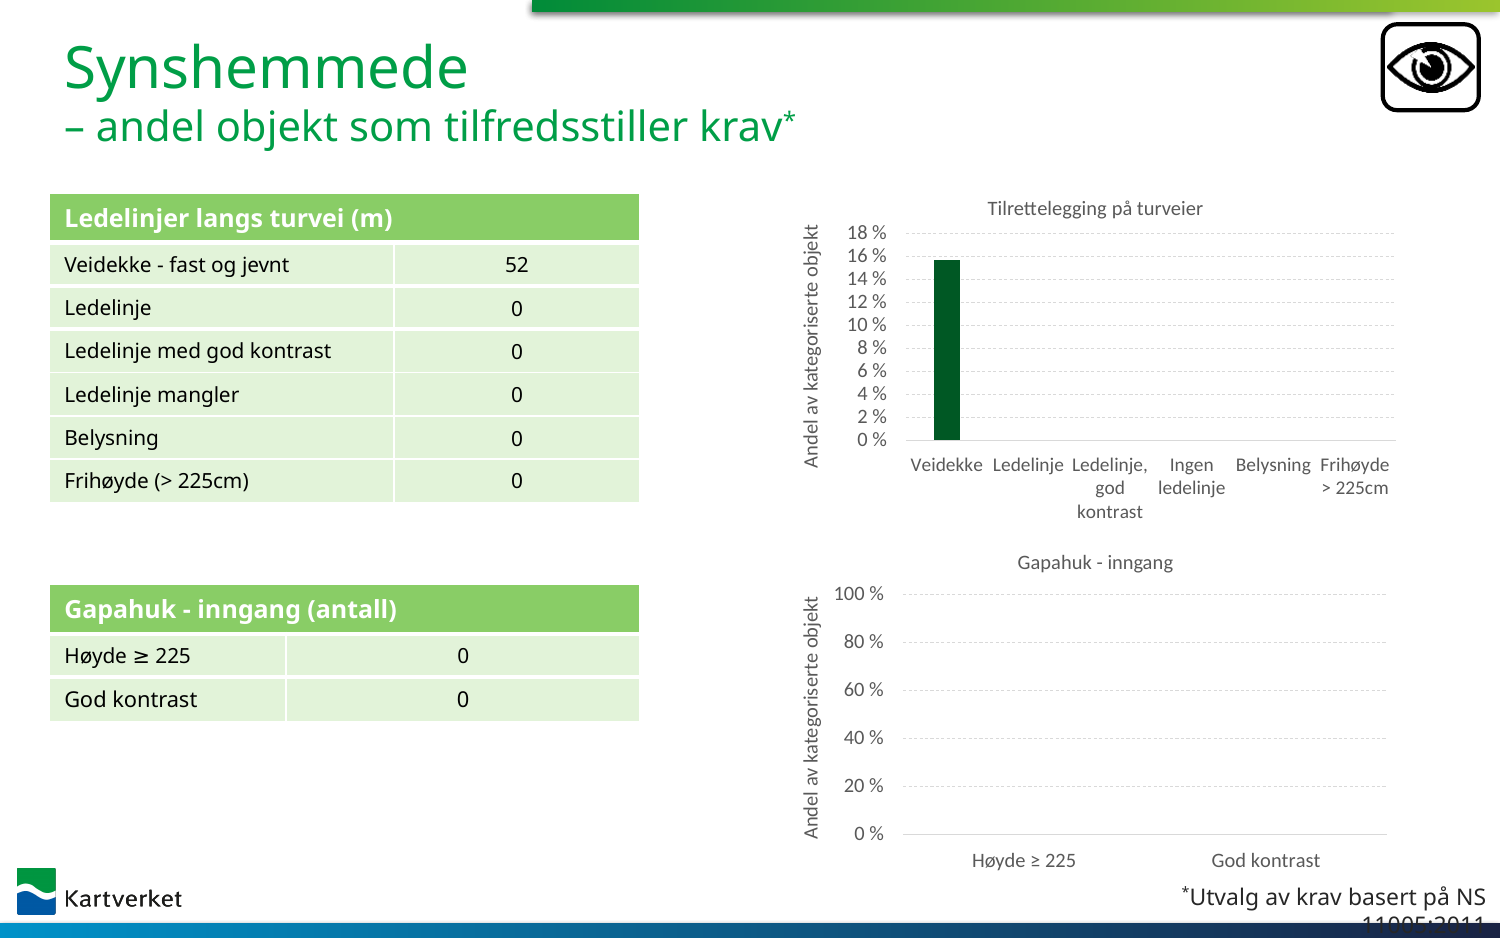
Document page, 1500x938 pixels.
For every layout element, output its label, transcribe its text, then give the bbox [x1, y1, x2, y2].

table_cell 0 [395, 288, 639, 327]
table_cell 0 [395, 373, 639, 415]
table_cell Høyde ≥ 225 [50, 636, 285, 675]
picture [791, 541, 1400, 880]
table_cell Veidekke - fast og jevnt [50, 245, 393, 284]
table_cell 0 [395, 460, 639, 502]
picture [791, 187, 1400, 526]
table_cell Frihøyde (> 225cm) [50, 460, 393, 502]
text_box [1382, 24, 1480, 111]
table_cell God kontrast [50, 679, 285, 721]
table_cell 0 [395, 331, 639, 372]
table_header Gapahuk - inngang (antall) [50, 585, 639, 632]
table_cell 52 [395, 245, 639, 284]
table_cell Belysning [50, 417, 393, 458]
text_box Synshemmede – andel objekt som tilfredsstiller krav* [49, 24, 1431, 158]
table_cell Ledelinje med god kontrast [50, 331, 393, 372]
table_header Ledelinjer langs turvei (m) [50, 194, 639, 240]
table_cell 0 [287, 636, 639, 675]
table_cell Ledelinje [50, 288, 393, 327]
table_cell 0 [287, 679, 639, 721]
table_cell Ledelinje mangler [50, 373, 393, 415]
text_box *Utvalg av krav basert på NS 11005:2011 [1068, 873, 1500, 938]
table_cell 0 [395, 417, 639, 458]
